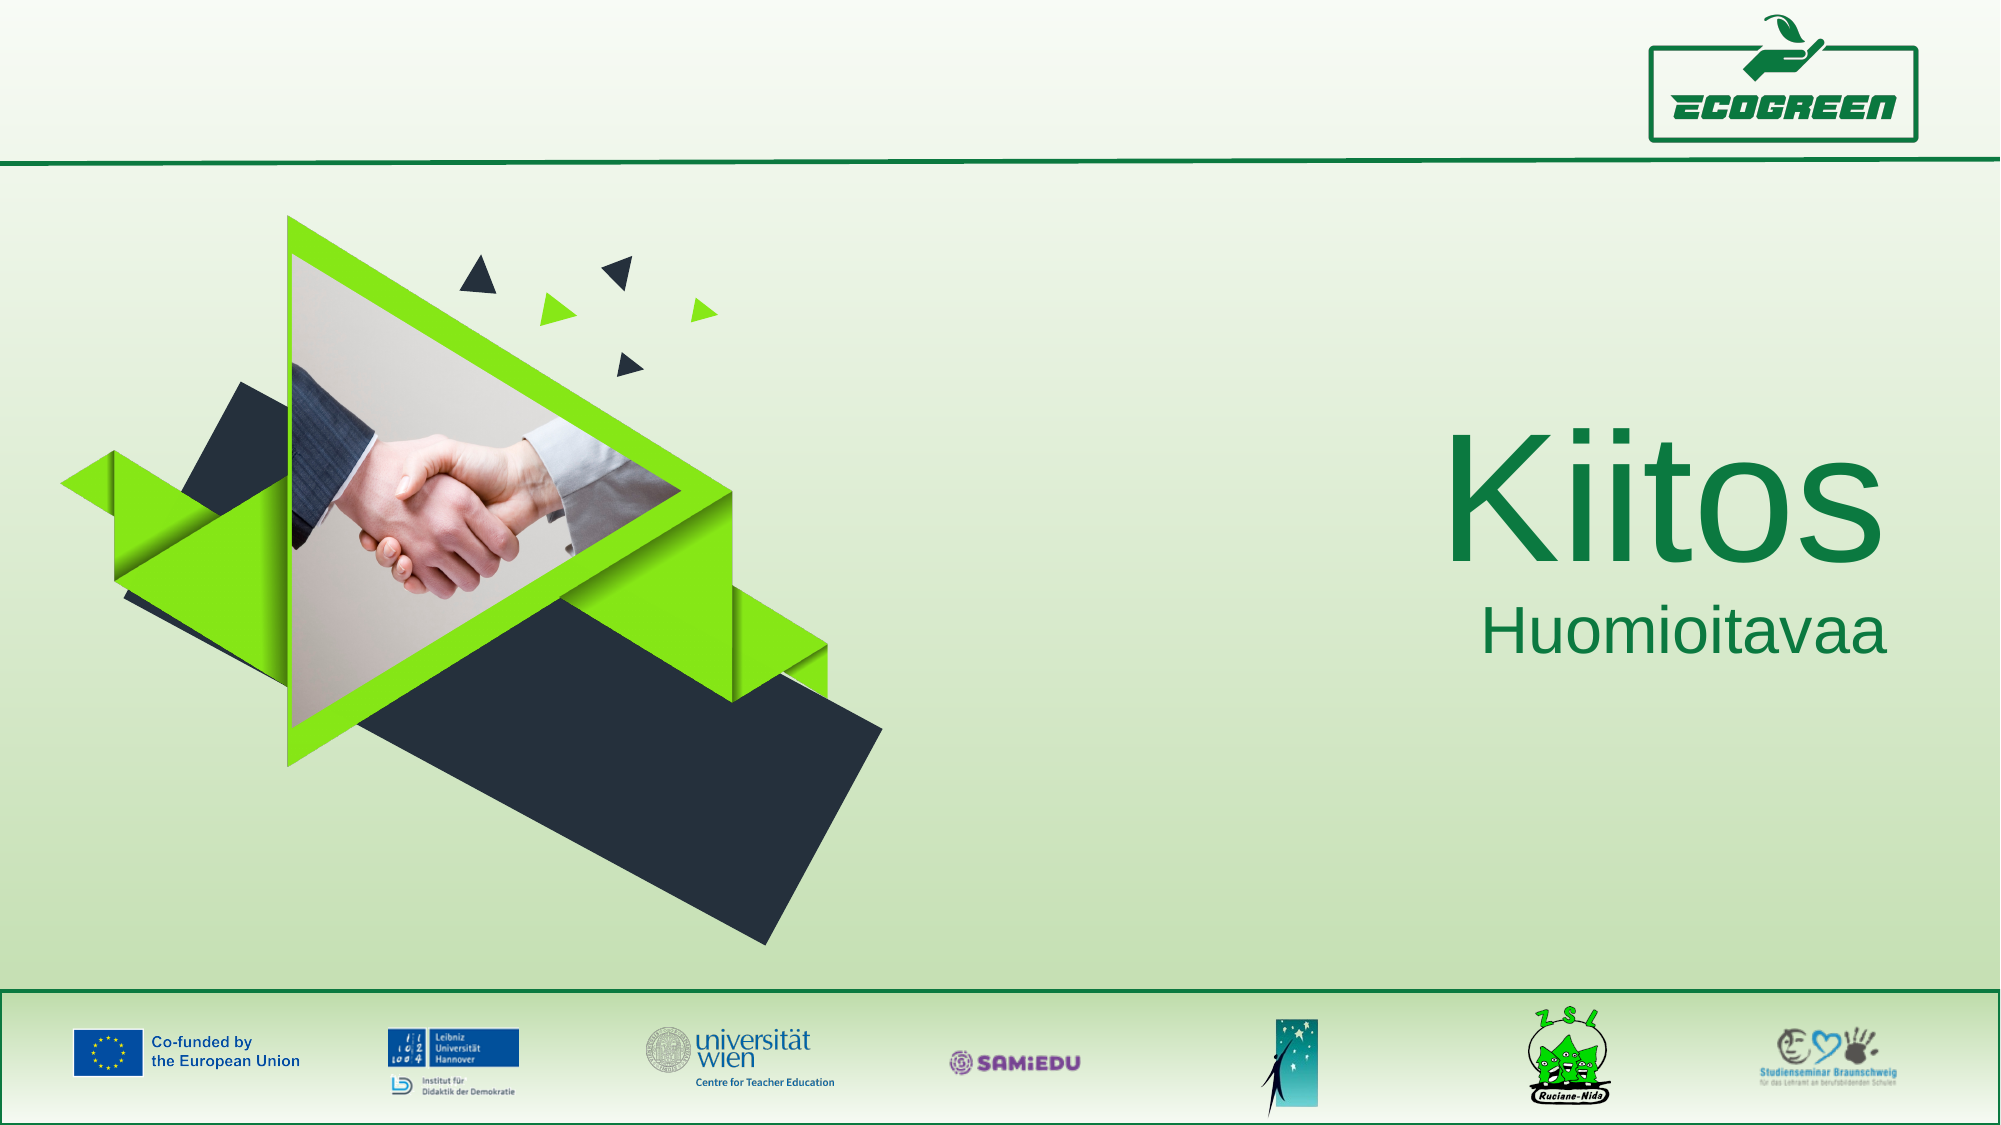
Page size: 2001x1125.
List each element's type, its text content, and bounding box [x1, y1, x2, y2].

picture [646, 1027, 834, 1086]
picture [71, 1027, 317, 1079]
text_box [60, 215, 828, 910]
picture [1528, 1006, 1611, 1105]
picture [1755, 1022, 1902, 1091]
picture [1639, 0, 1928, 157]
text_box Huomioitavaa [1327, 598, 1888, 667]
picture [1259, 1018, 1330, 1125]
picture [945, 1047, 1087, 1079]
picture [388, 1022, 519, 1103]
text_box Kiitos [932, 413, 1888, 598]
